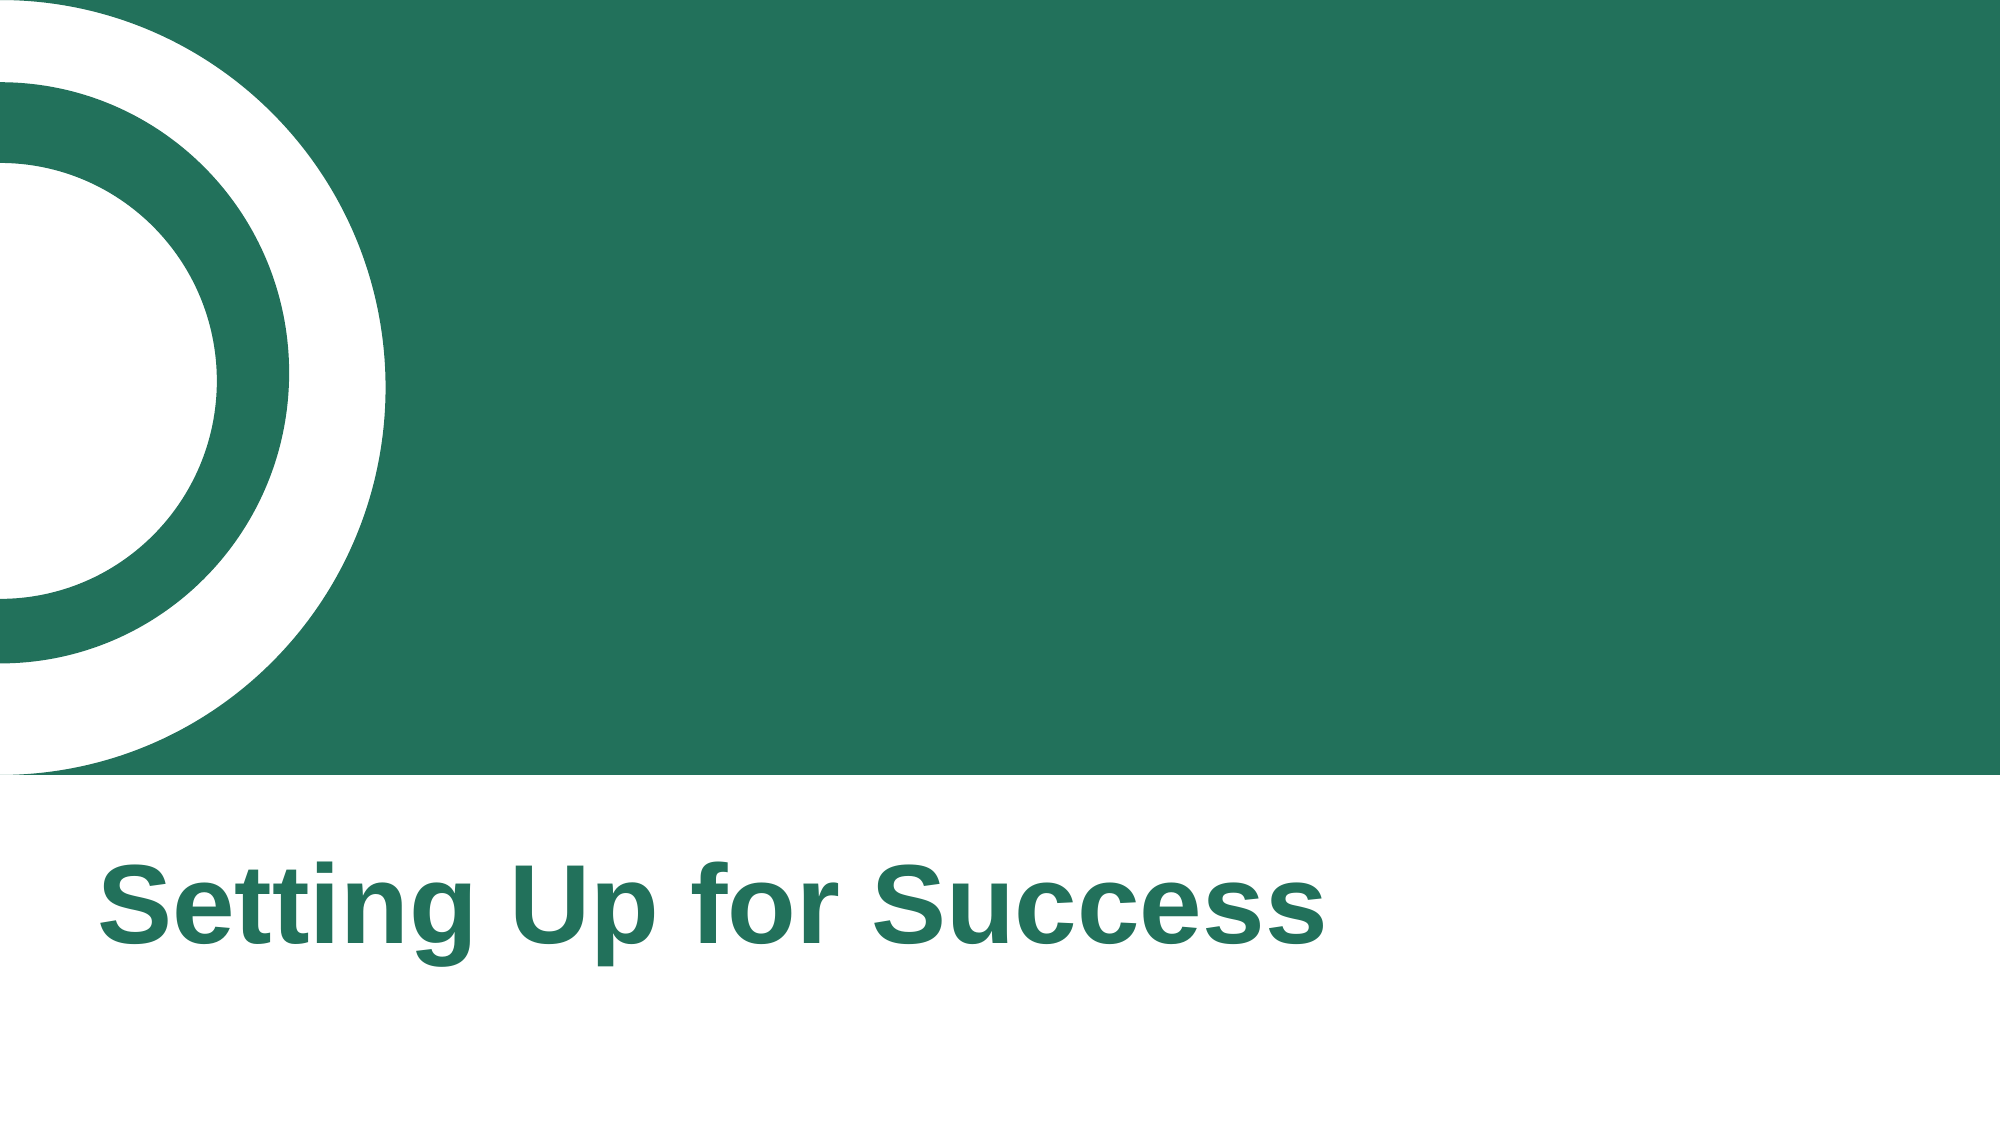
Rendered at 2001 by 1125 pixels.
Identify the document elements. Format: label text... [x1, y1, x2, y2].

title Setting Up for Success [97, 846, 1900, 956]
